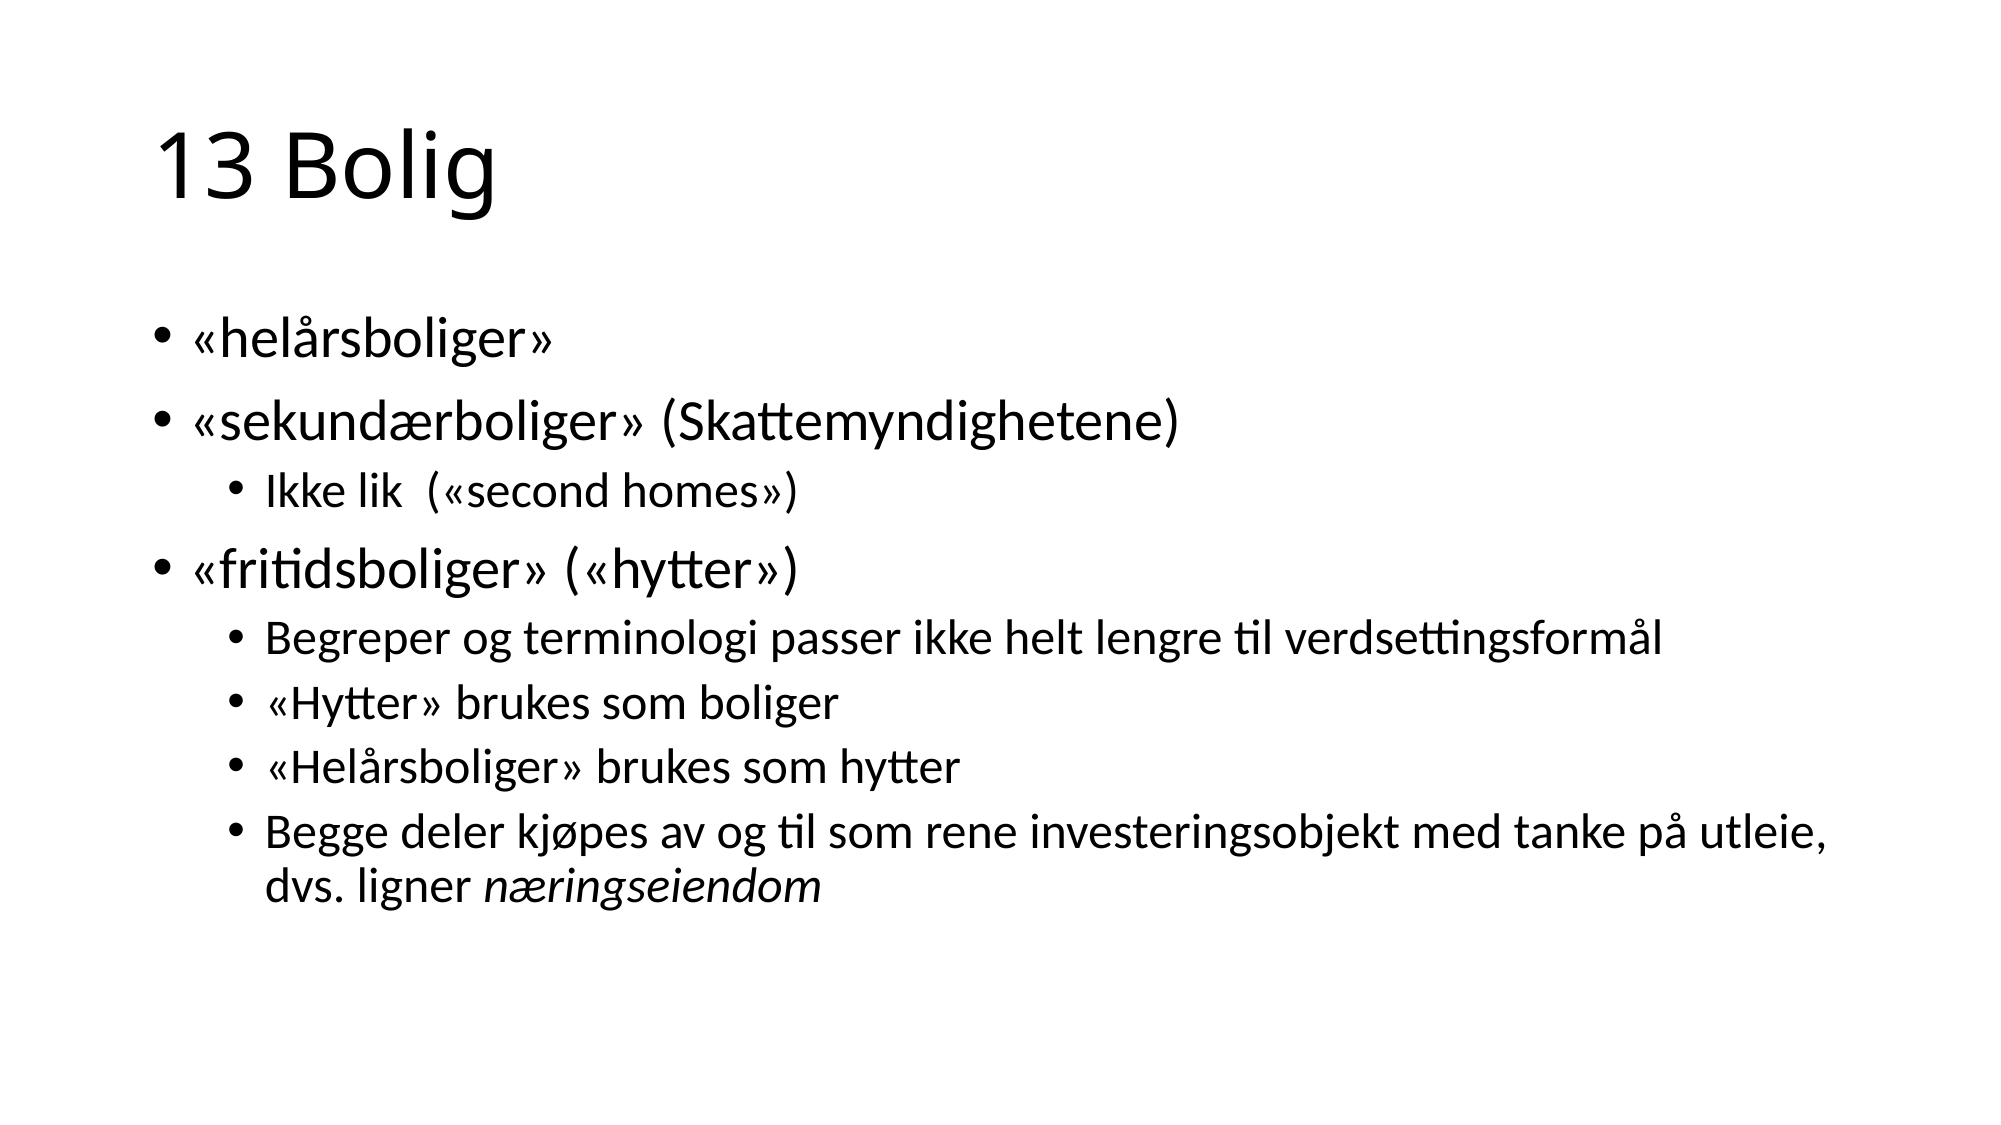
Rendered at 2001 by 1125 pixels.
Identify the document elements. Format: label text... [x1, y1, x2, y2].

title 13 Bolig [137, 59, 1863, 278]
list «helårsboliger» «sekundærboliger» (Skattemyndighetene) Ikke lik («second homes») «fritidsboliger» («hytter») Begreper og terminologi passer ikke helt lengre til verdsettingsformål «Hytter» brukes som boliger «Helårsboliger» brukes som hytter Begge deler kjøpes av og til som rene investeringsobjekt med tanke på utleie, dvs. ligner næringseiendom [137, 299, 1863, 1014]
